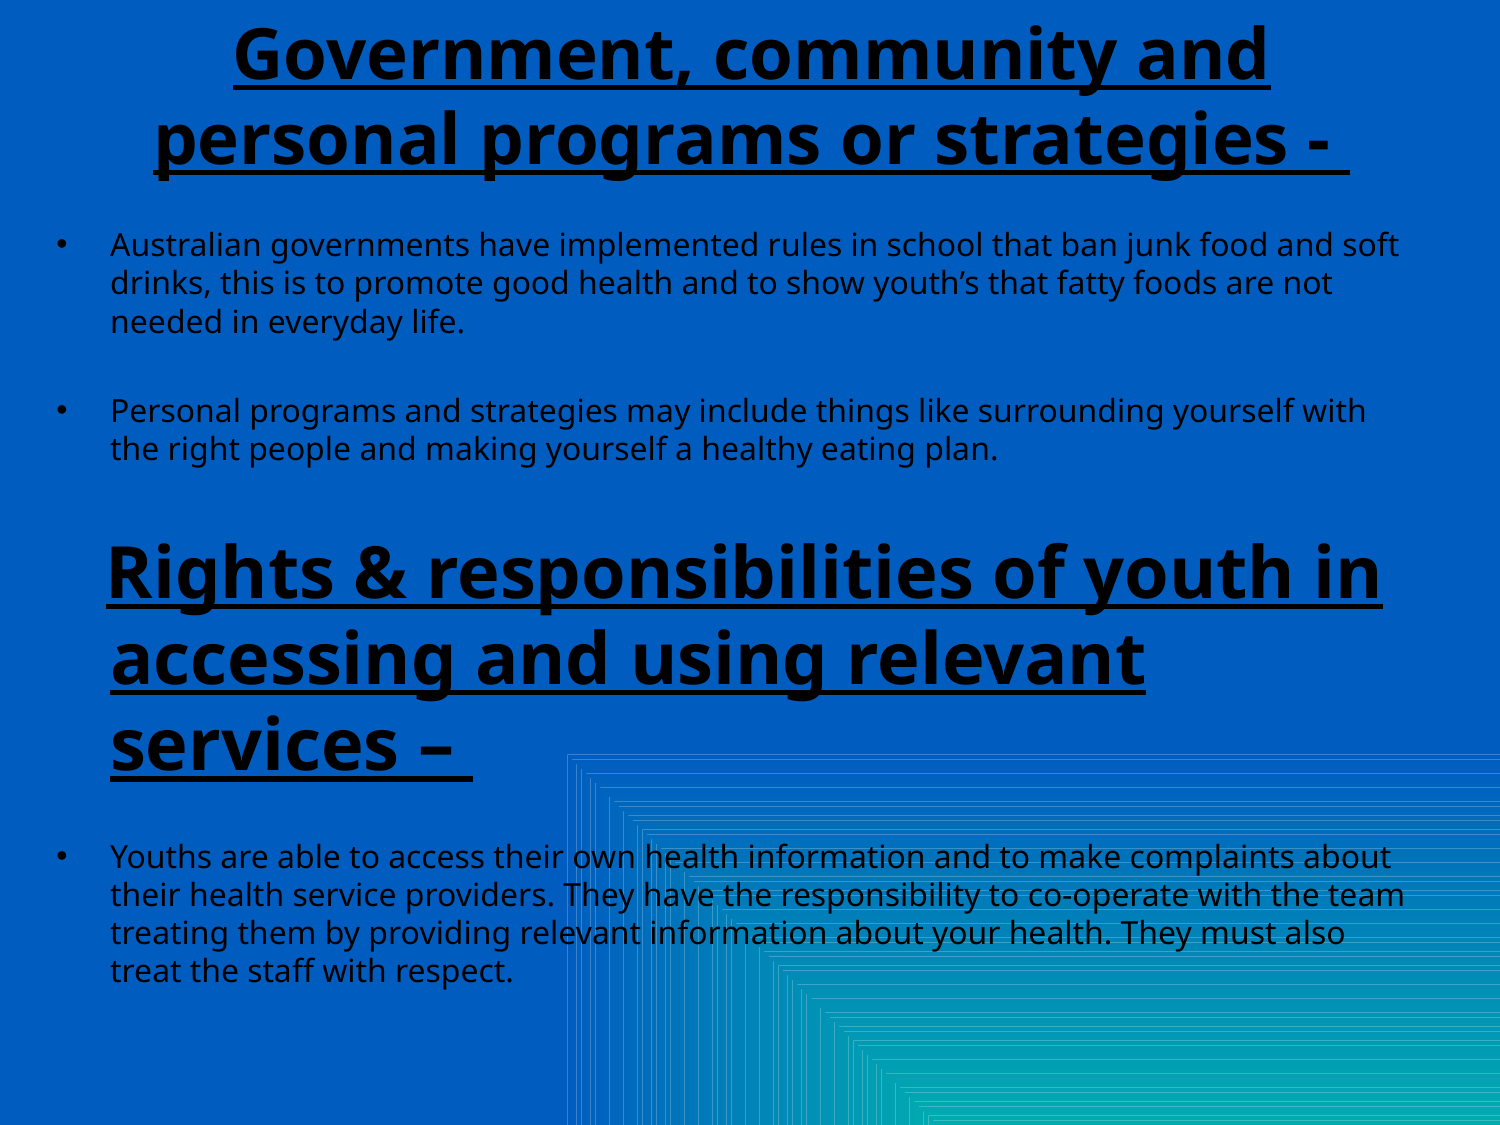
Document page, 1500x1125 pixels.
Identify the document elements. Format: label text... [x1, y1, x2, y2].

title Government, community and personal programs or strategies - [76, 0, 1427, 188]
list Australian governments have implemented rules in school that ban junk food and soft drinks, this is to promote good health and to show youth’s that fatty foods are not needed in everyday life. Personal programs and strategies may include things like surrounding yourself with the right people and making yourself a healthy eating plan. Rights & responsibilities of youth in accessing and using relevant services – Youths are able to access their own health information and to make complaints about their health service providers. They have the responsibility to co-operate with the team treating them by providing relevant information about your health. They must also treat the staff with respect. [41, 172, 1425, 1005]
